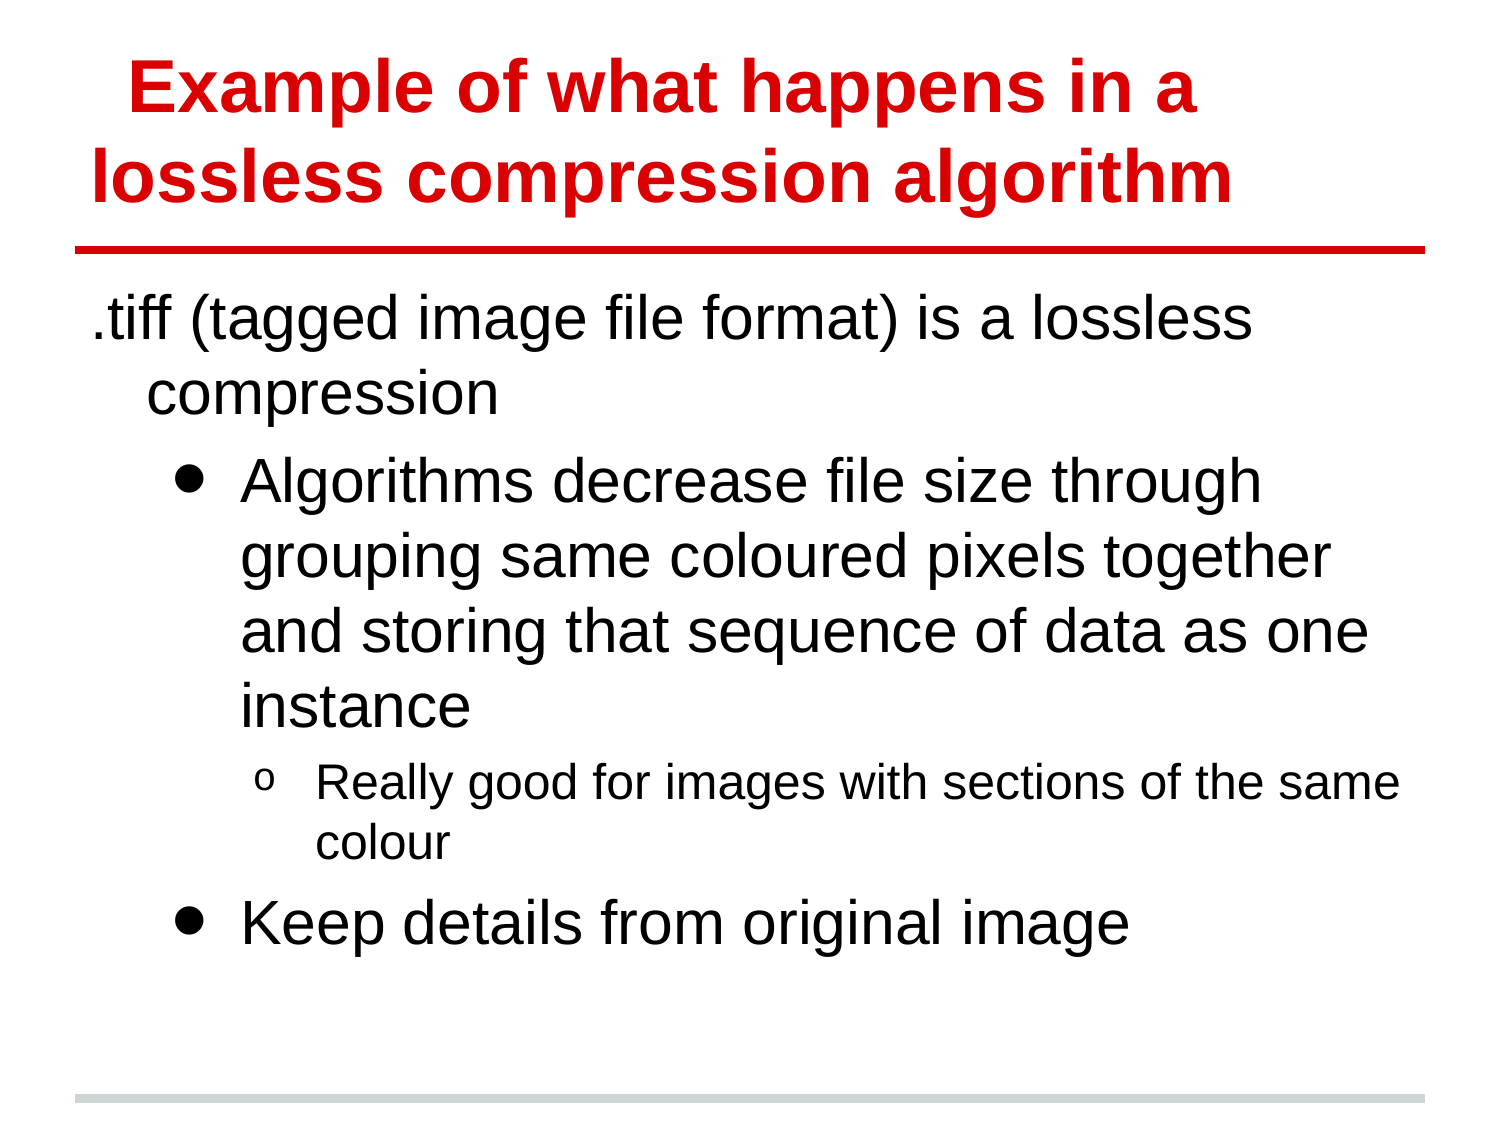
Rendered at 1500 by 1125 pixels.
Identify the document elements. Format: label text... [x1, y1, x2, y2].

list .tiff (tagged image file format) is a lossless compression Algorithms decrease file size through grouping same coloured pixels together and storing that sequence of data as one instance Really good for images with sections of the same colour Keep details from original image [75, 262, 1425, 1078]
title Example of what happens in a lossless compression algorithm [75, 45, 1425, 233]
